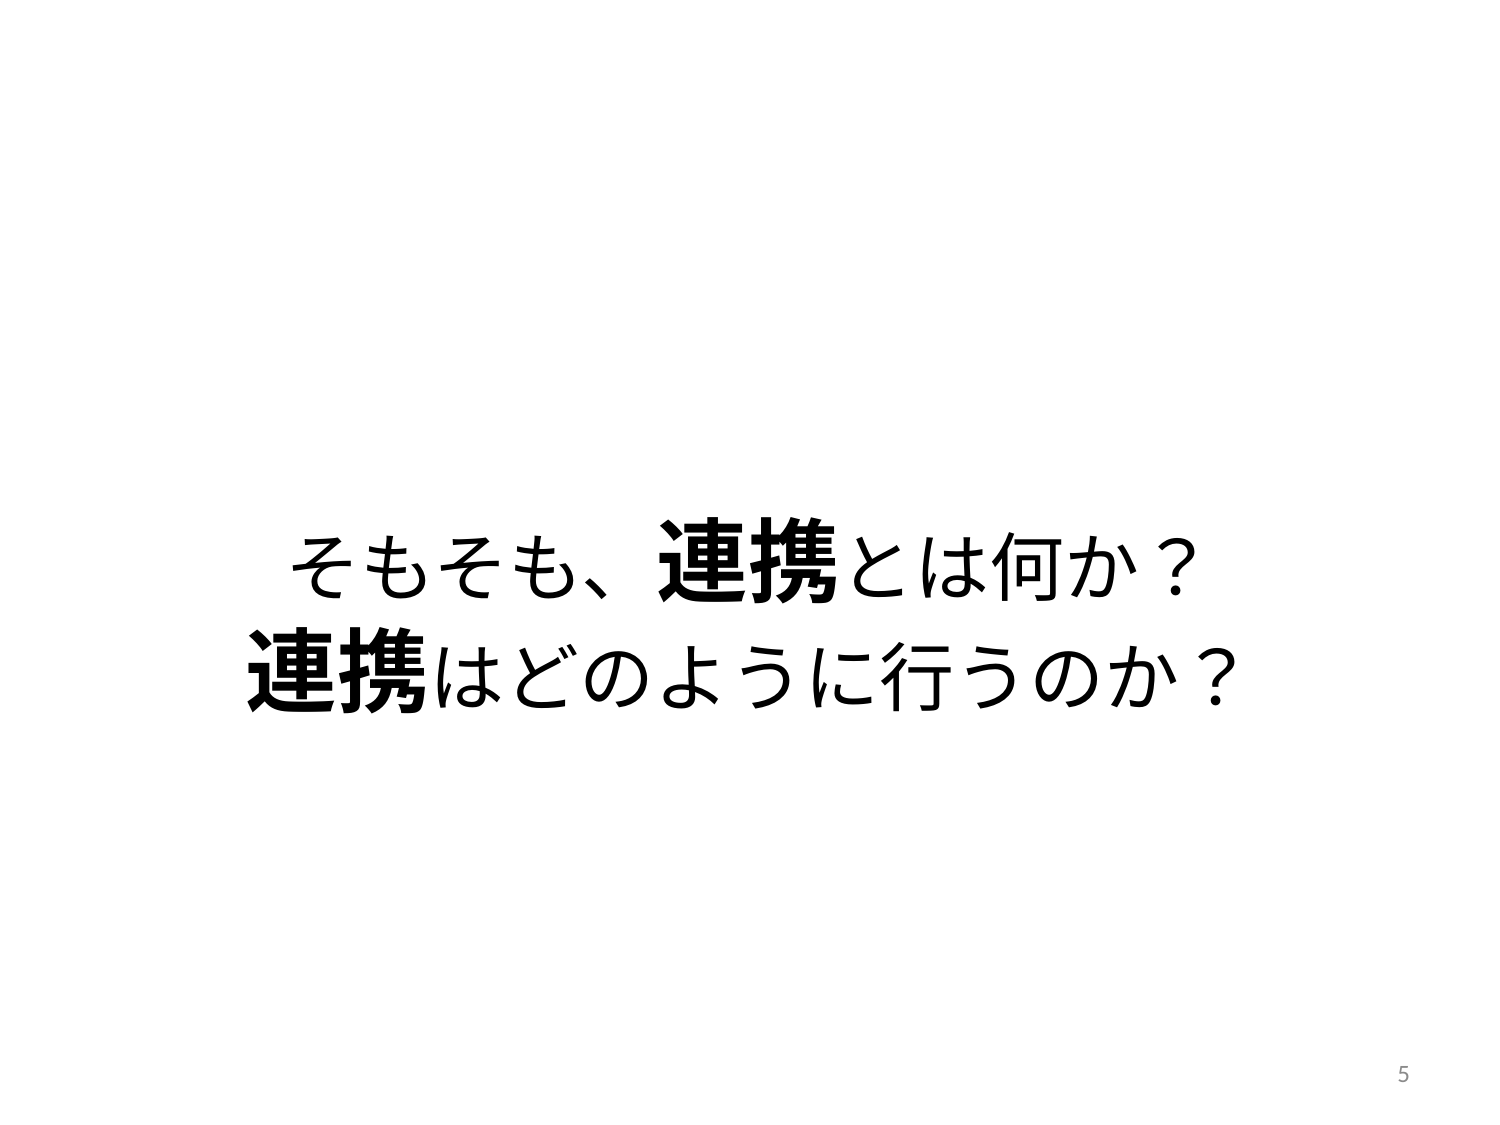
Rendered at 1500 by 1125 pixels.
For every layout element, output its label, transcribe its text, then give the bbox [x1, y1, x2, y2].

text_box そもそも、連携とは何か？ 連携はどのように行うのか？ [230, 496, 1270, 731]
slide_number 5 [1074, 1042, 1425, 1103]
